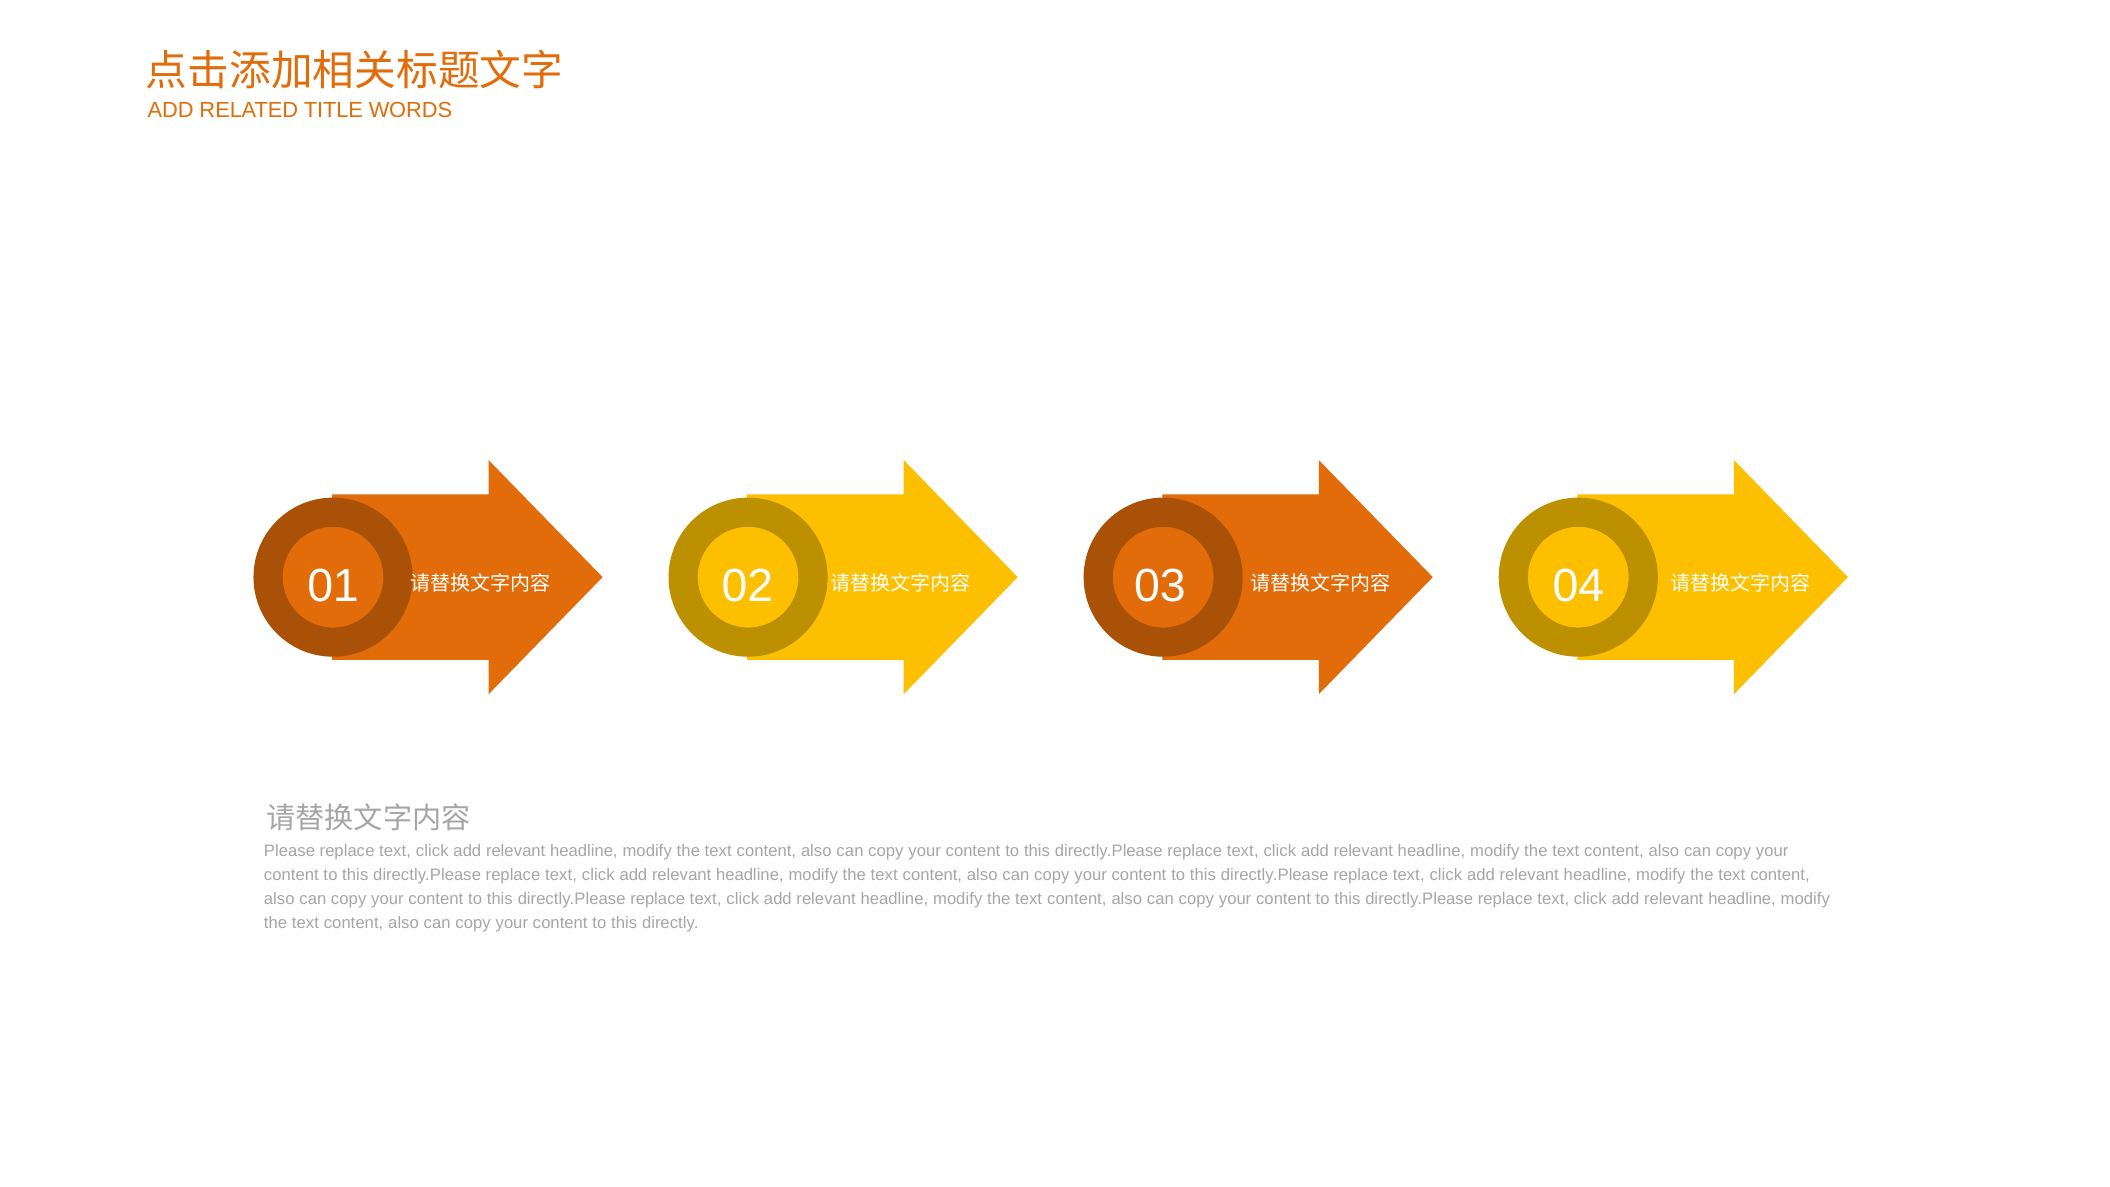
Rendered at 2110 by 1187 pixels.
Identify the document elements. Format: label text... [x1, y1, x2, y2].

text_box ADD RELATED TITLE WORDS [147, 96, 453, 123]
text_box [263, 793, 1846, 933]
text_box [1513, 460, 1848, 695]
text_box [267, 460, 603, 695]
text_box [1098, 460, 1433, 695]
text_box 点击添加相关标题文字 [145, 43, 564, 95]
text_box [682, 460, 1018, 695]
